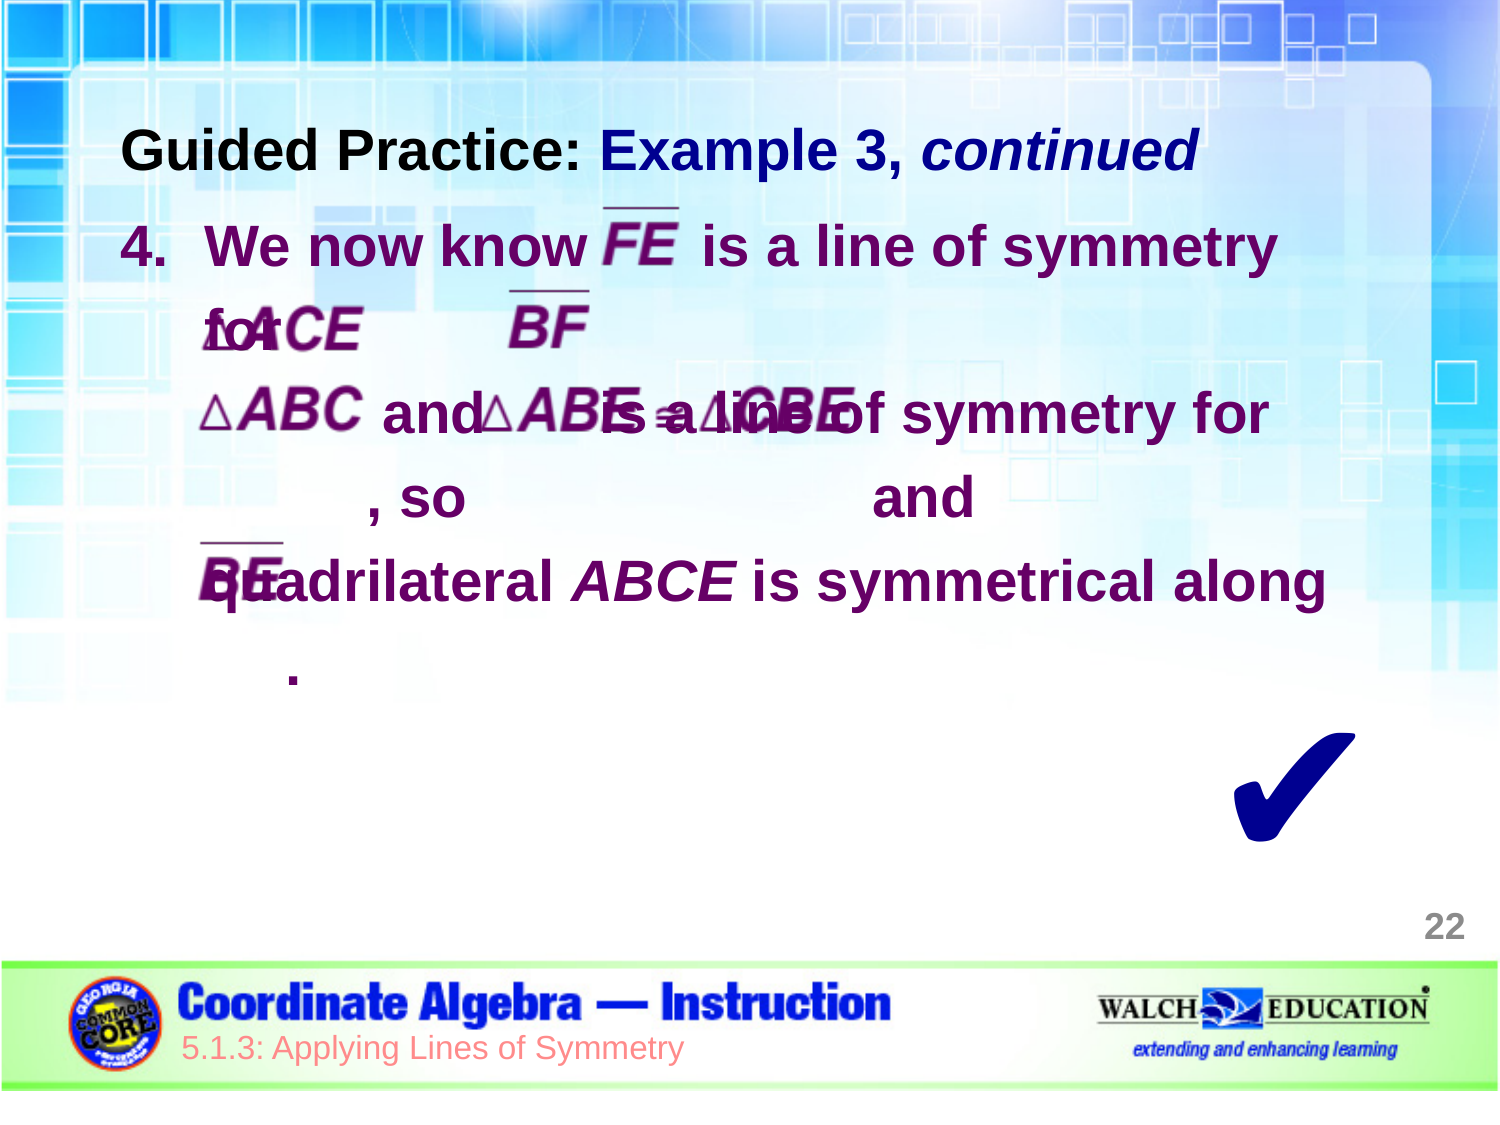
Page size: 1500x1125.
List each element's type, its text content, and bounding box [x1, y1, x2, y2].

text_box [504, 285, 590, 353]
footer 5.1.3: Applying Lines of Symmetry [166, 1024, 1080, 1069]
subtitle Guided Practice: Example 3, continued We now know is a line of symmetry for and is a line of symmetry for , so and quadrilateral ABCE is symmetrical along . [105, 105, 1380, 925]
text_box ✔ [1128, 651, 1394, 907]
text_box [195, 380, 367, 436]
slide_number 22 [1361, 901, 1481, 949]
picture [1, 0, 1500, 1091]
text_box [197, 300, 367, 356]
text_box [598, 202, 682, 270]
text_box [476, 380, 856, 446]
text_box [195, 537, 284, 605]
